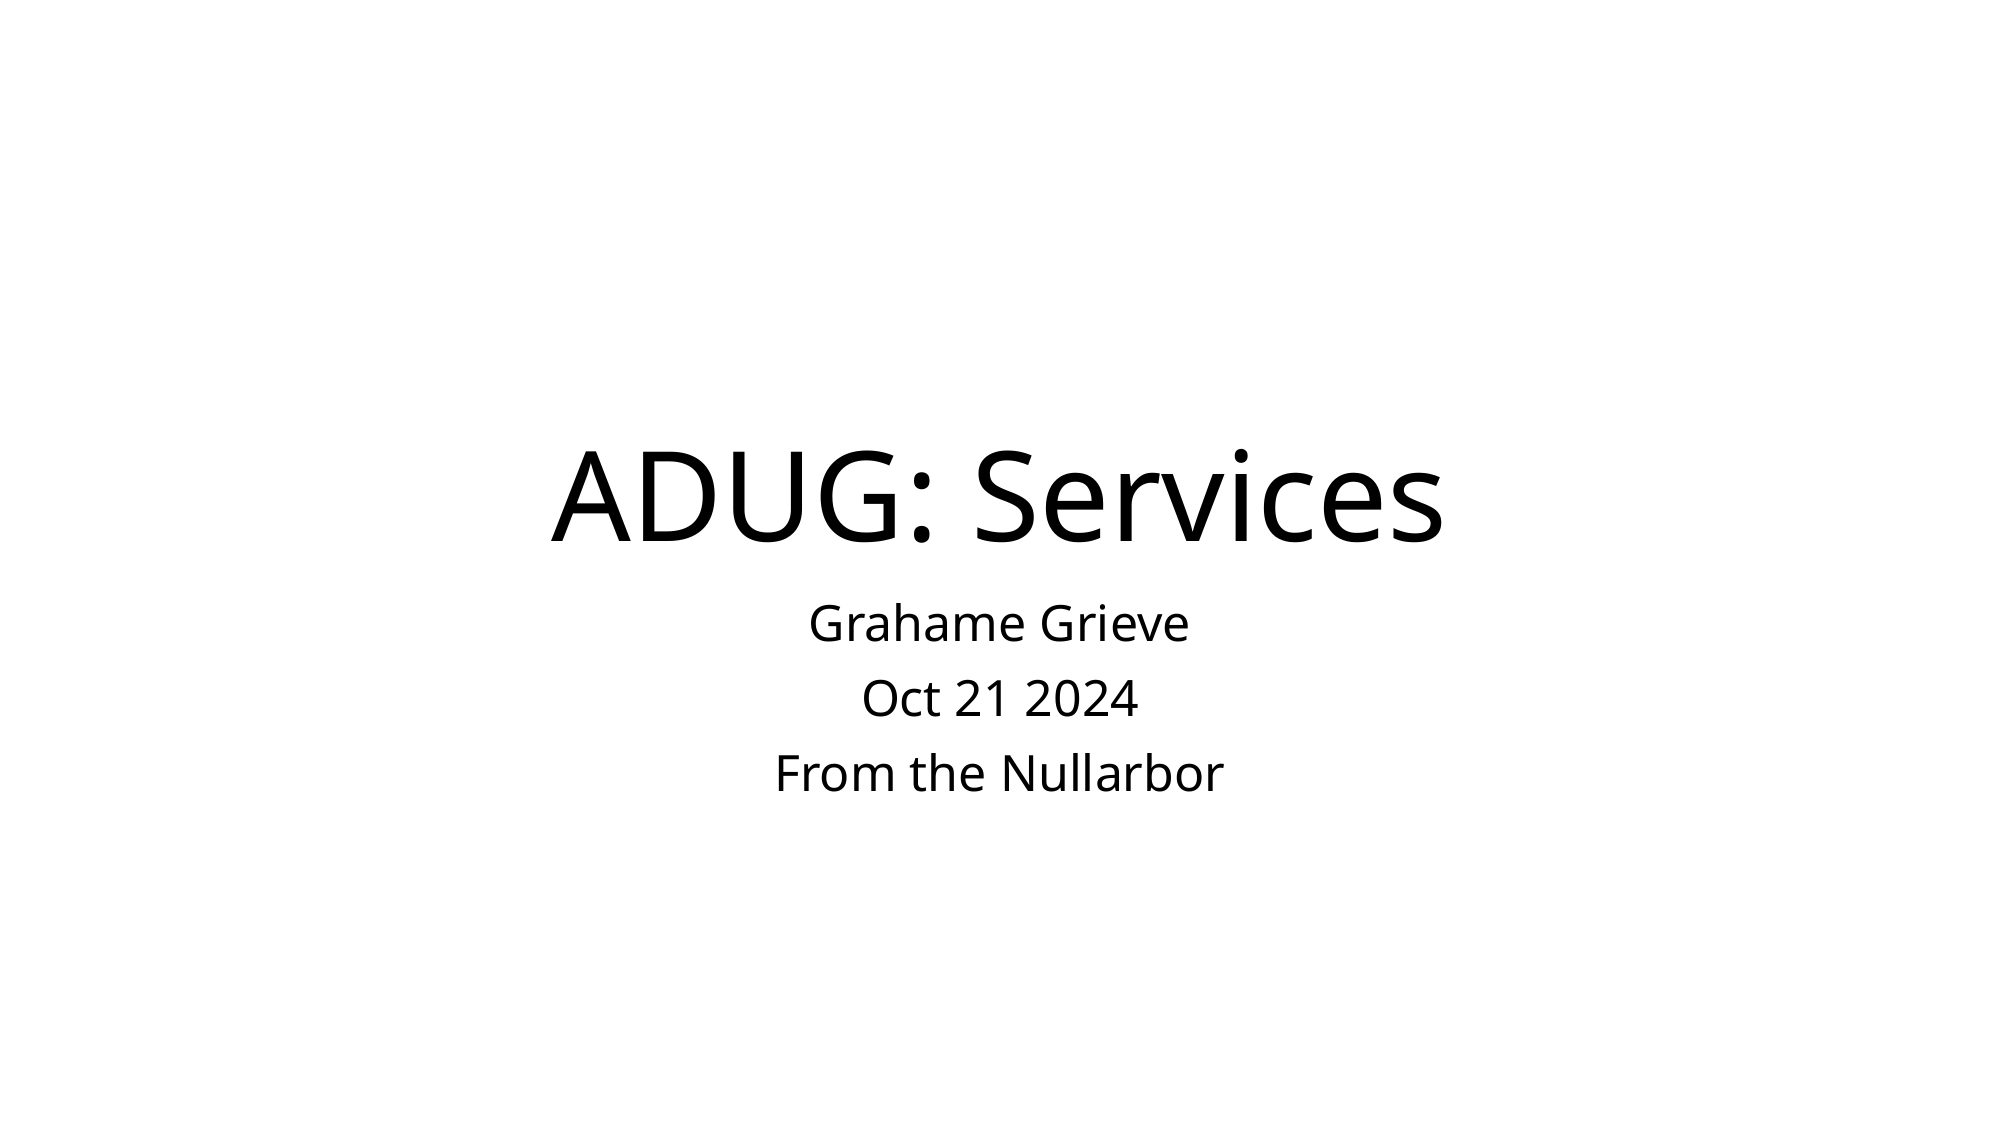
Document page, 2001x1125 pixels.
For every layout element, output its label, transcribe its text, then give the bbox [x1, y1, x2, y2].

subtitle Grahame Grieve Oct 21 2024 From the Nullarbor [249, 590, 1750, 863]
title ADUG: Services [249, 184, 1750, 576]
